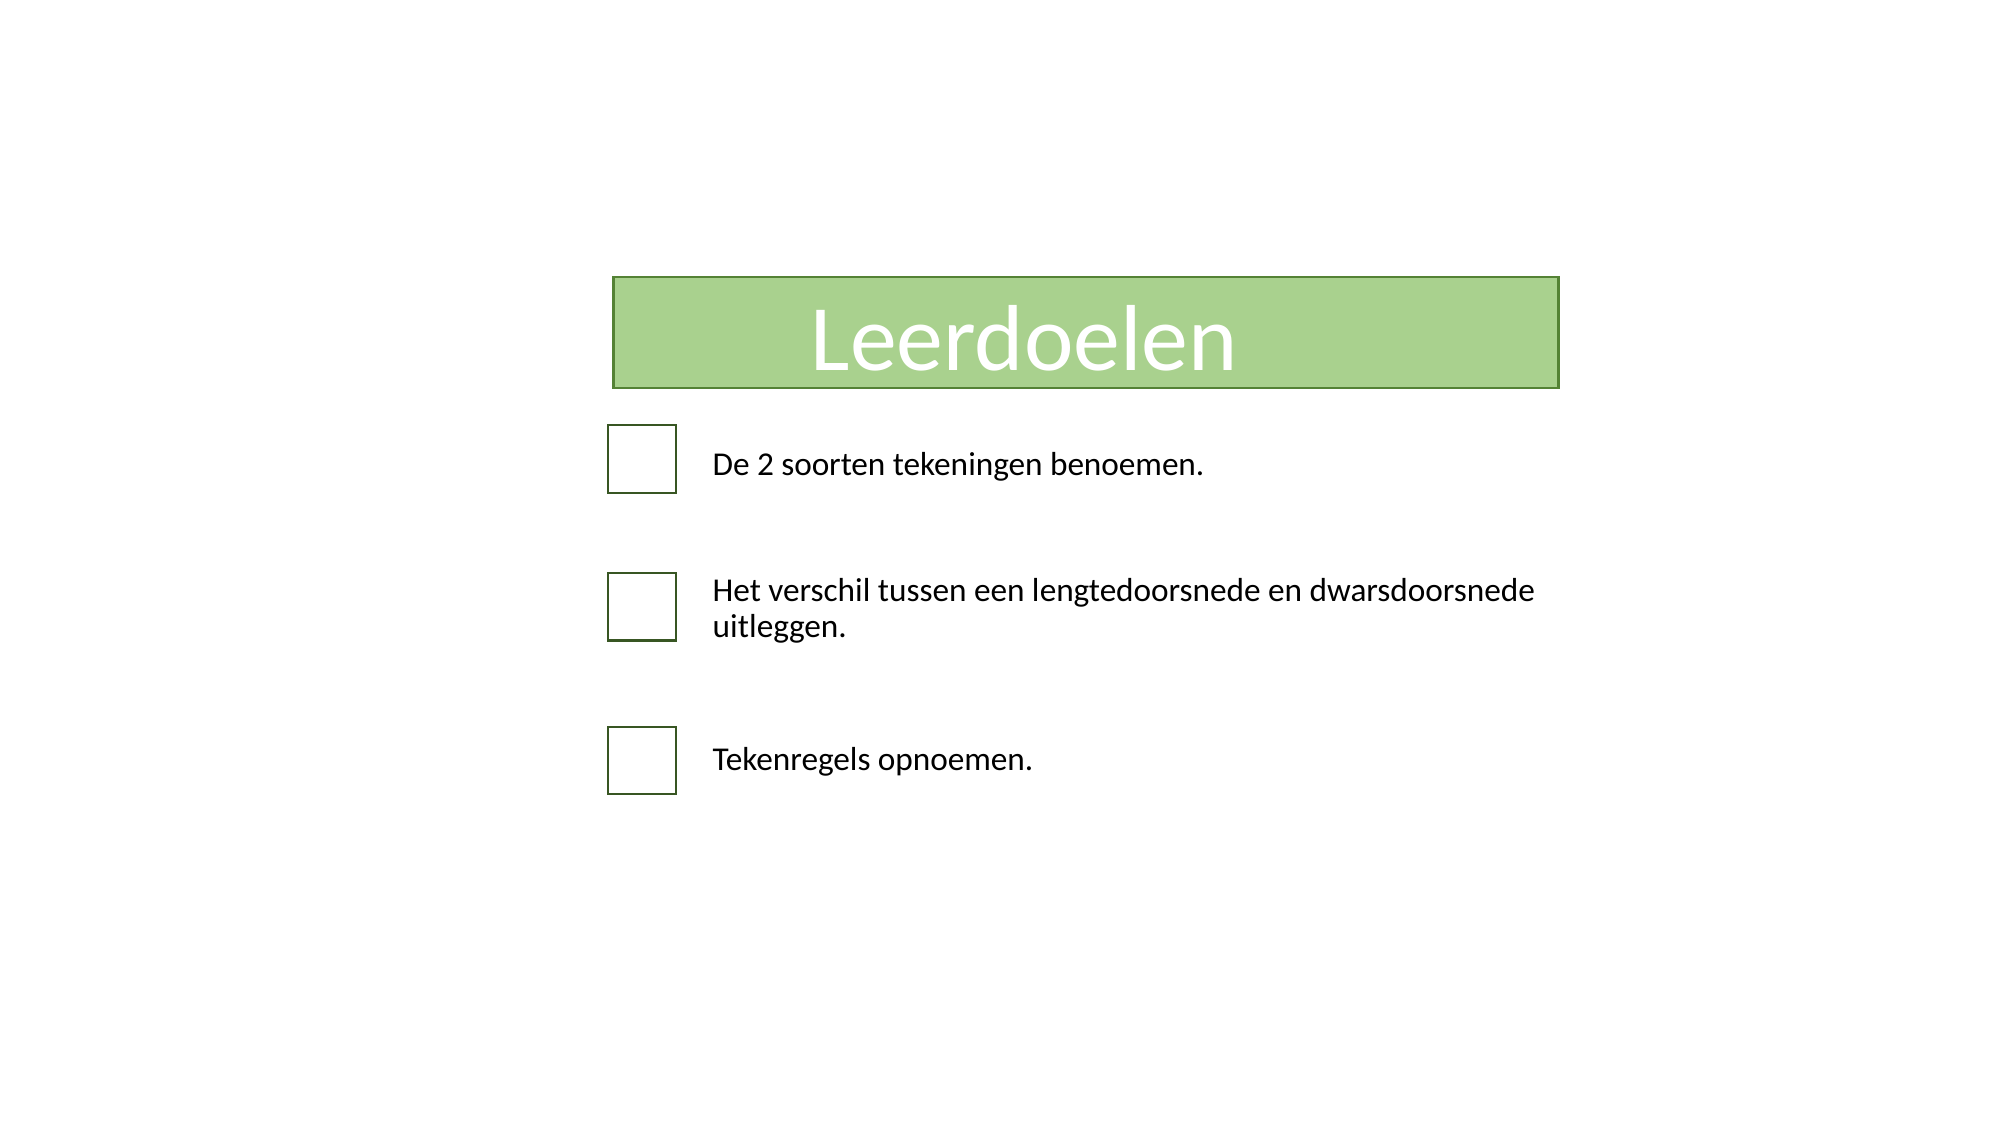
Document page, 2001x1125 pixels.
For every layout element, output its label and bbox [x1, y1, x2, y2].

text_box [76, 200, 2000, 1125]
